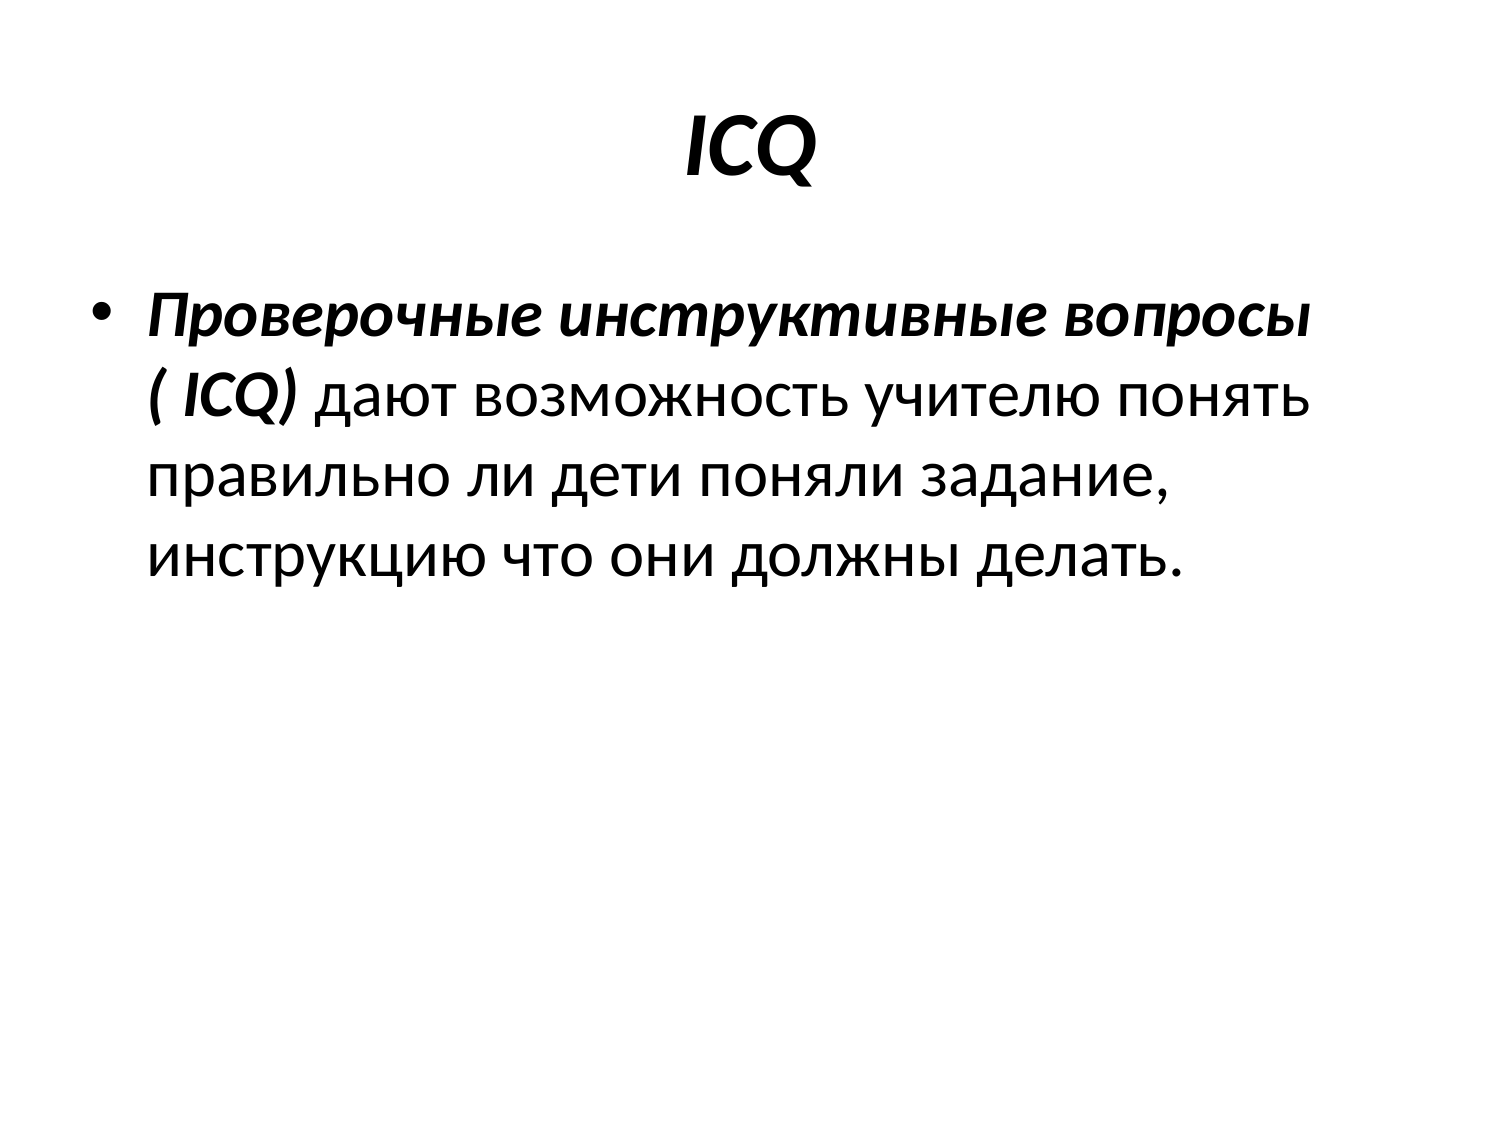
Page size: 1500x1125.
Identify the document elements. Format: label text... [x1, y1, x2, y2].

list Проверочные инструктивные вопросы ( ICQ) дают возможность учителю понять правильно ли дети поняли задание, инструкцию что они должны делать. [75, 262, 1425, 1005]
title ICQ [75, 45, 1425, 233]
